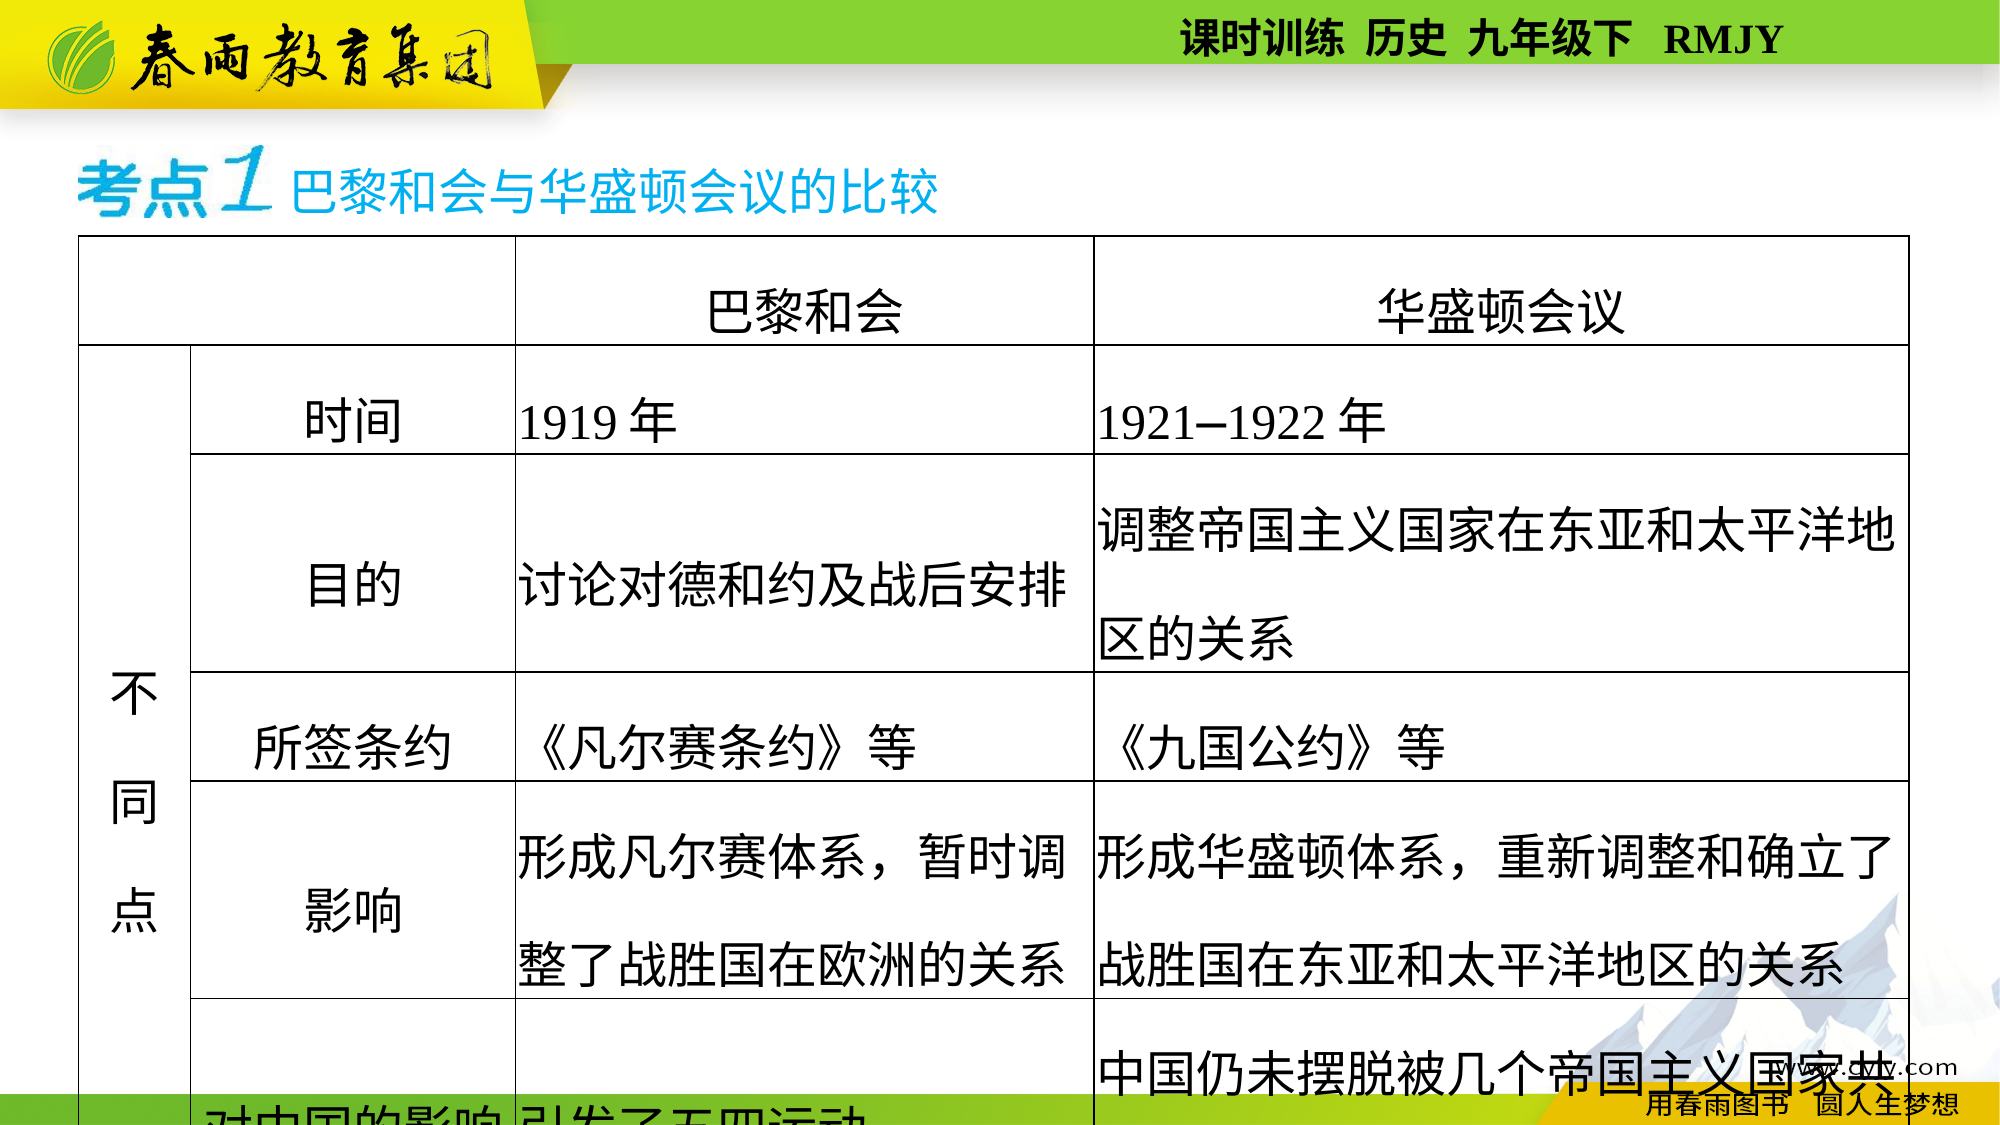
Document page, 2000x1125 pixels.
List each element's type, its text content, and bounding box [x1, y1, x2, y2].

table_header 华盛顿会议 [1095, 237, 1908, 344]
picture [0, 0, 2000, 1125]
table_cell 影响 [191, 782, 515, 998]
table_cell 调整帝国主义国家在东亚和太平洋地区的关系 [1095, 455, 1908, 671]
table_cell 对中国的影响 [191, 999, 515, 1125]
table_cell 1919年 [516, 346, 1093, 453]
picture [107, 171, 119, 178]
table_header 巴黎和会 [516, 237, 1093, 344]
table_header [79, 237, 515, 344]
picture [78, 145, 272, 219]
table_cell 形成凡尔赛体系，暂时调整了战胜国在欧洲的关系 [516, 782, 1093, 998]
list 巴黎和会与华盛顿会议的比较 [59, 122, 1944, 309]
table_cell 不 同 点 [79, 346, 190, 1125]
table_cell 形成华盛顿体系，重新调整和确立了战胜国在东亚和太平洋地区的关系 [1095, 782, 1908, 998]
table_cell 目的 [191, 455, 515, 671]
table_cell 时间 [191, 346, 515, 453]
table_cell 《凡尔赛条约》等 [516, 673, 1093, 780]
table_cell 中国仍未摆脱被几个帝国主义国家共同支配的局面 [1095, 999, 1908, 1125]
table_cell 《九国公约》等 [1095, 673, 1908, 780]
table_cell 引发了五四运动 [516, 999, 1093, 1125]
table_cell 讨论对德和约及战后安排 [516, 455, 1093, 671]
table_cell 1921—1922年 [1095, 346, 1908, 453]
table_cell 所签条约 [191, 673, 515, 780]
